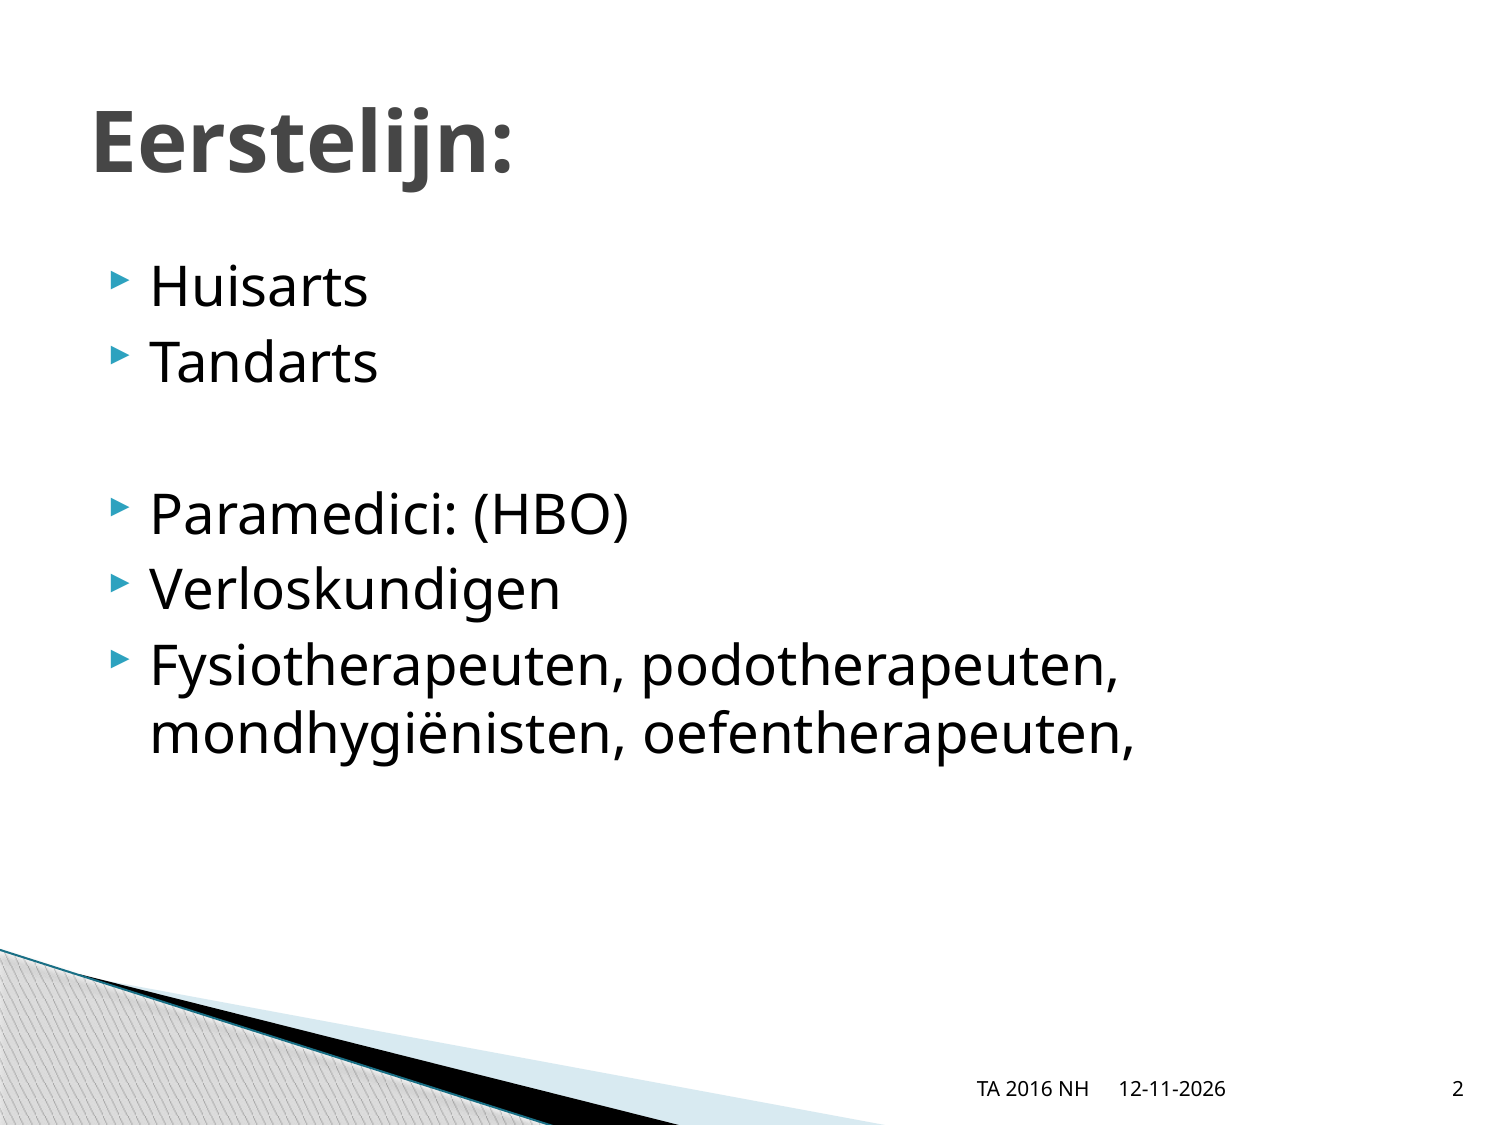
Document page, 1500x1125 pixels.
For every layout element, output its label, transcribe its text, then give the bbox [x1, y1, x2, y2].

slide_number 2 [1418, 1051, 1479, 1112]
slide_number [1105, 1051, 1418, 1112]
list Huisarts Tandarts Paramedici: (HBO) Verloskundigen Fysiotherapeuten, podotherapeuten, mondhygiënisten, oefentherapeuten, [75, 243, 1425, 986]
footer TA 2016 NH [718, 1051, 1105, 1112]
title Eerstelijn: [75, 45, 1425, 233]
